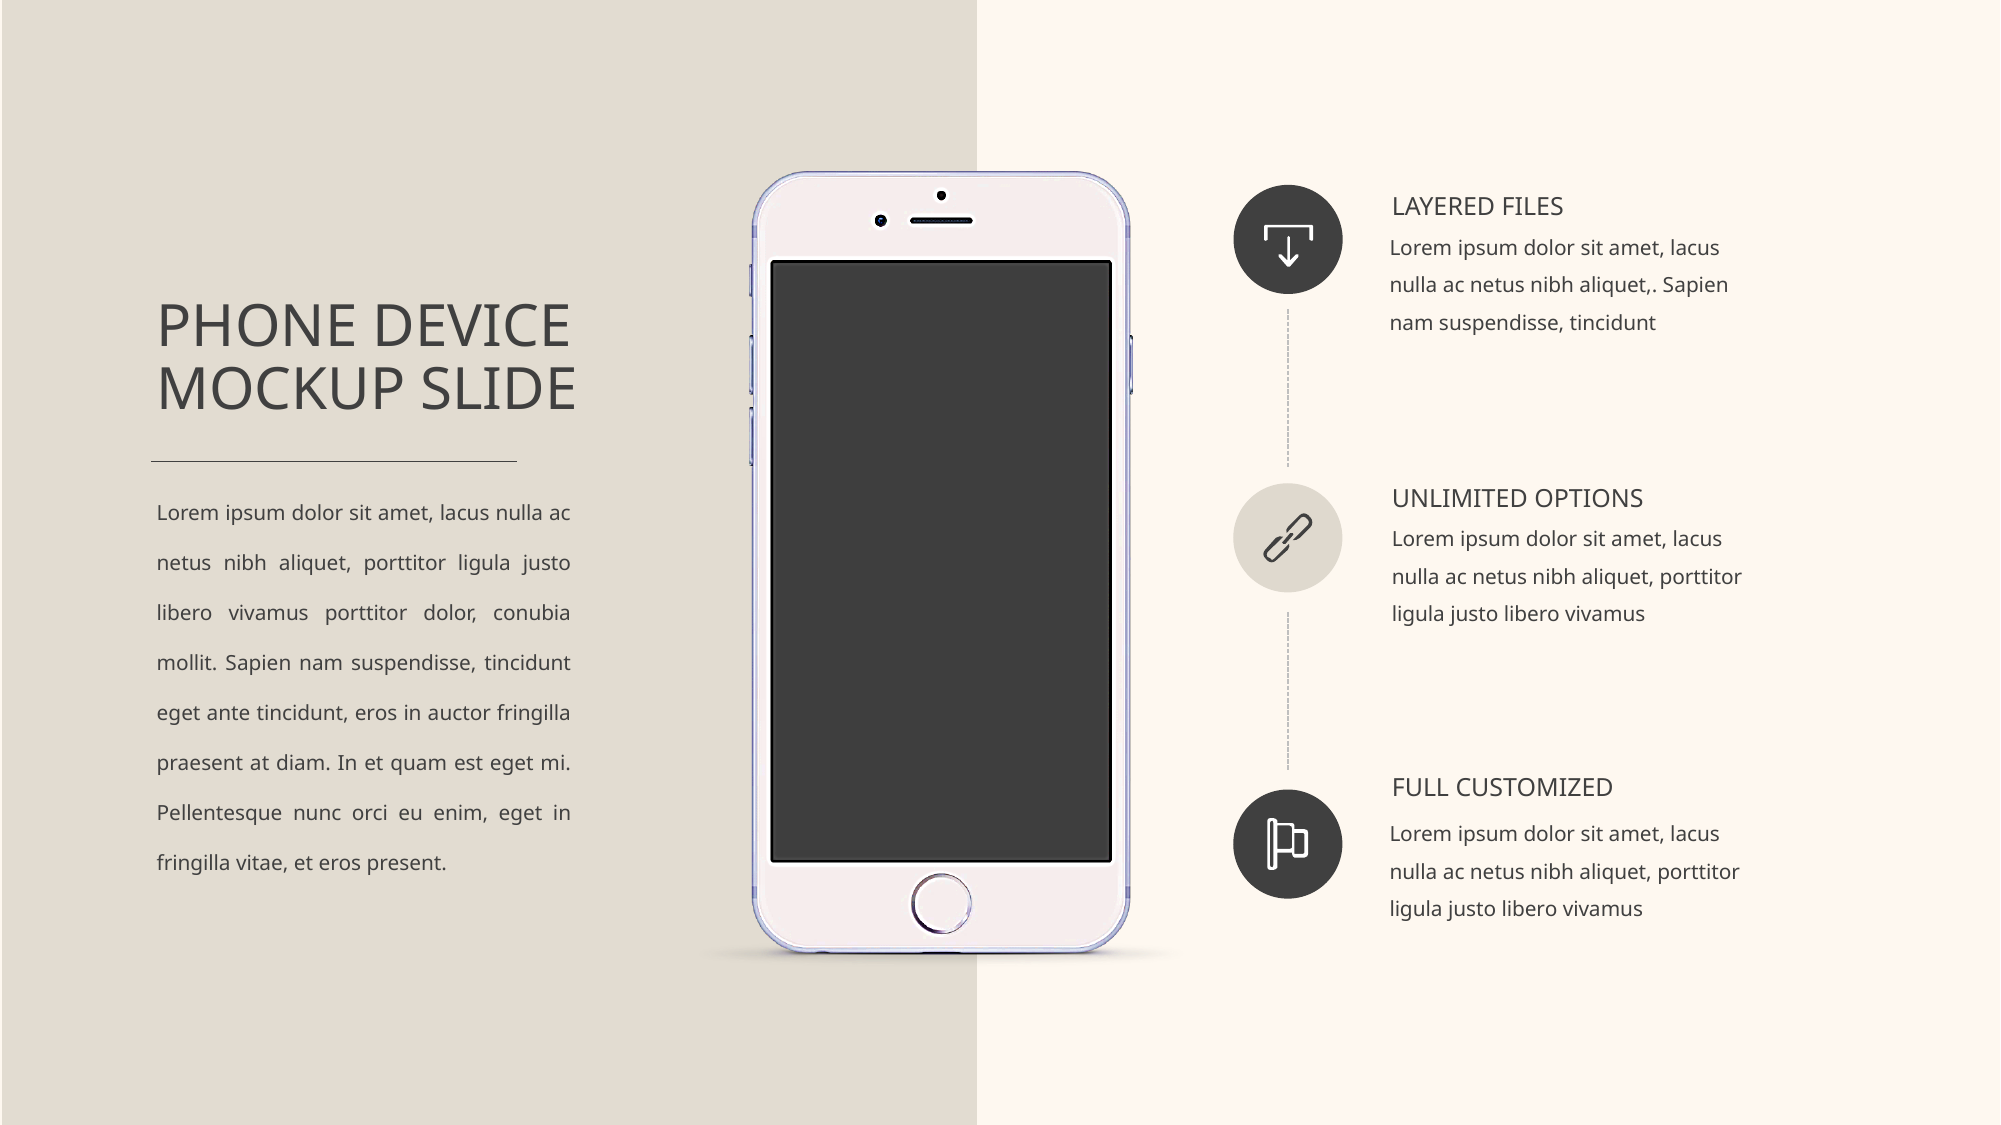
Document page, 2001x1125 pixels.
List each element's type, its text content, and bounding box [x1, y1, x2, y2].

picture [0, 0, 1226, 1125]
text_box Lorem ipsum dolor sit amet, lacus nulla ac netus nibh aliquet, porttitor ligula justo libero vivamus [1377, 506, 1786, 634]
text_box Lorem ipsum dolor sit amet, lacus nulla ac netus nibh aliquet, porttitor ligula justo libero vivamus [1374, 800, 1784, 928]
text_box FULL CUSTOMIZED [1377, 764, 1763, 809]
text_box UNLIMITED OPTIONS [1377, 475, 1763, 521]
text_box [1233, 184, 1343, 899]
text_box LAYERED FILES [1377, 183, 1763, 228]
text_box Lorem ipsum dolor sit amet, lacus nulla ac netus nibh aliquet,. Sapien nam suspendisse, tincidunt [1374, 214, 1784, 342]
